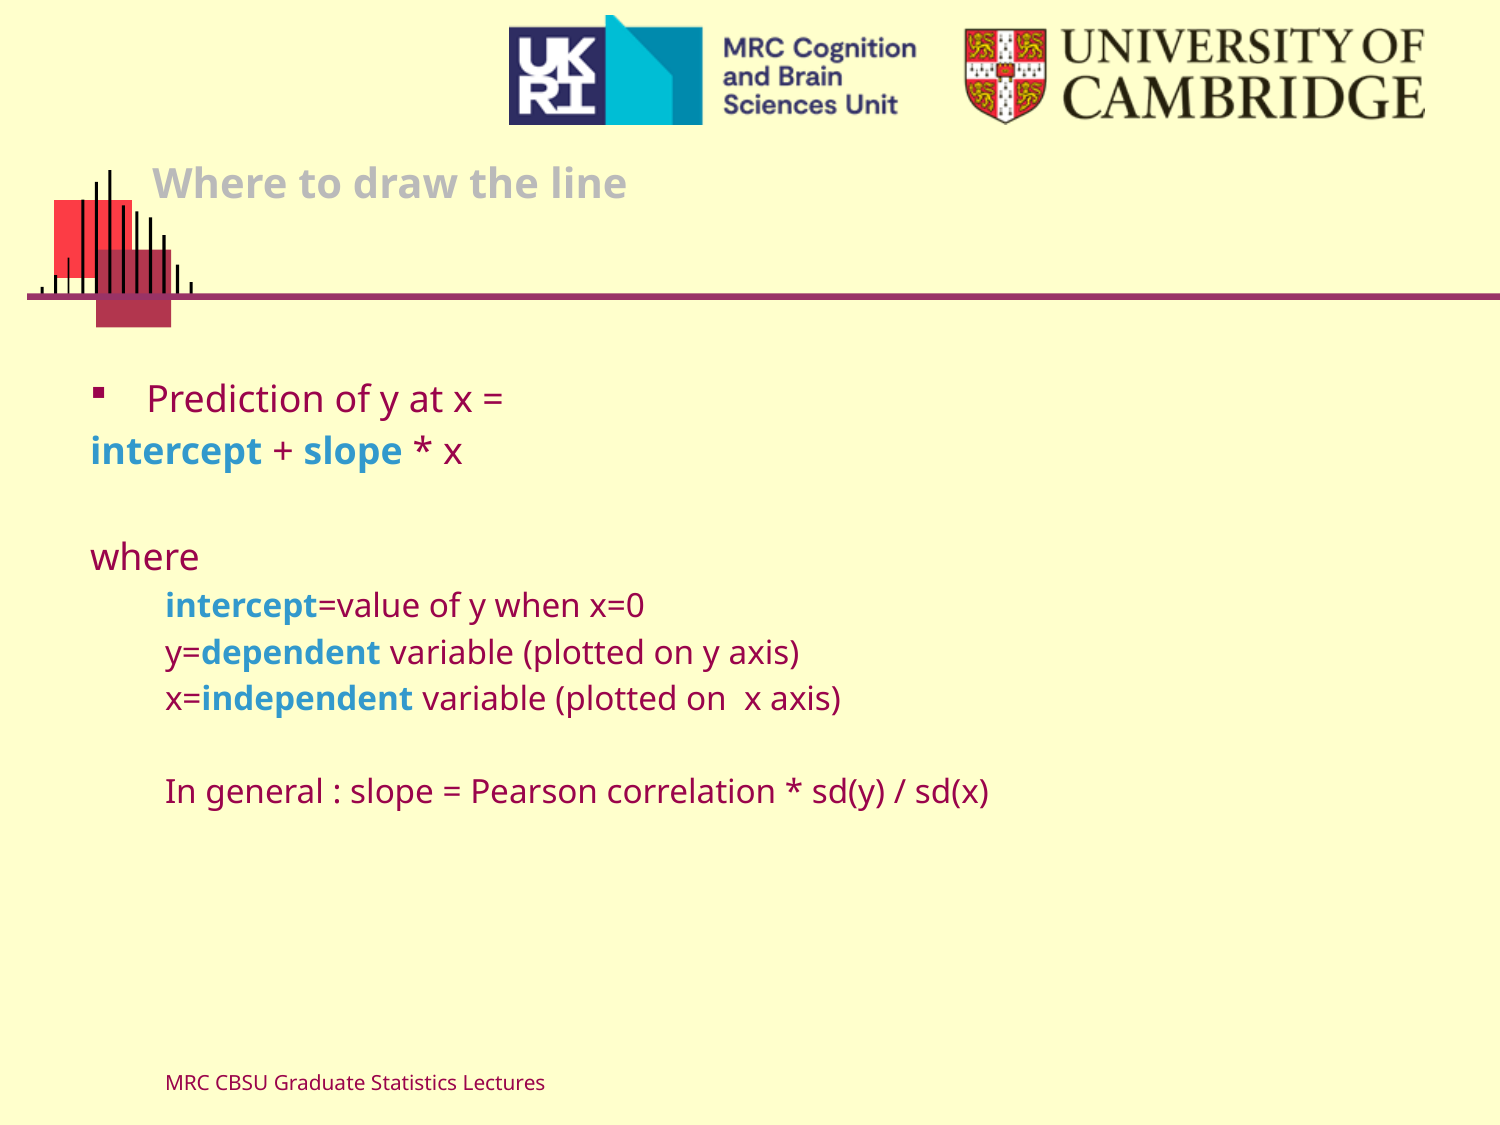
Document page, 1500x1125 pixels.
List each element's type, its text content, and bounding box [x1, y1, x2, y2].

title Where to draw the line [137, 137, 988, 233]
list Prediction of y at x = intercept + slope * x where intercept=value of y when x=0 y=dependent variable (plotted on y axis) x=independent variable (plotted on x axis) In general : slope = Pearson correlation * sd(y) / sd(x) [75, 262, 1425, 1038]
footer MRC CBSU Graduate Statistics Lectures [149, 1062, 988, 1101]
picture [509, 15, 1425, 125]
